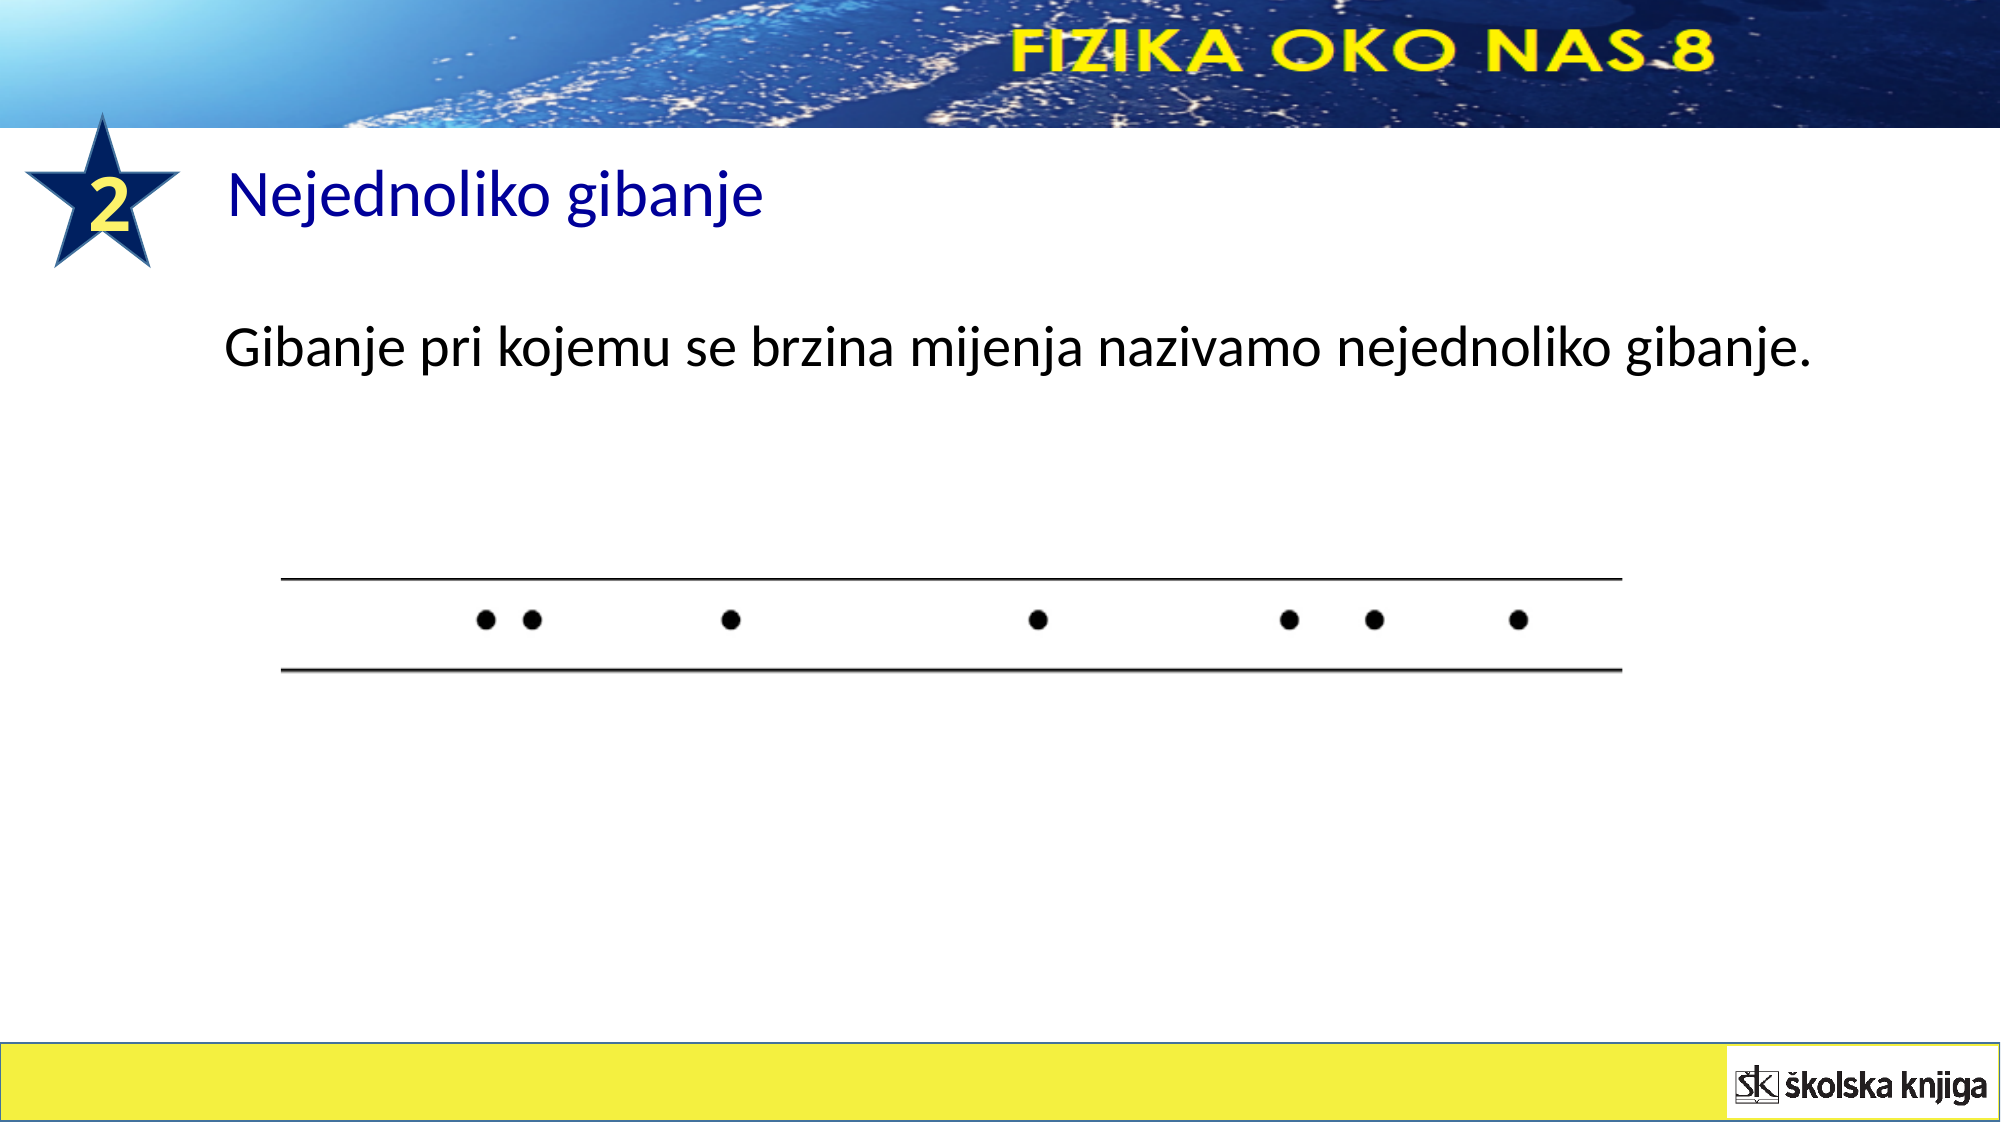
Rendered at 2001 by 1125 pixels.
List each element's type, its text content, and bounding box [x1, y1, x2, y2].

text_box Gibanje pri kojemu se brzina mijenja nazivamo nejednoliko gibanje. [209, 265, 1879, 386]
picture [1727, 1046, 1998, 1118]
picture [280, 578, 1623, 746]
text_box Nejednoliko gibanje [212, 142, 780, 238]
picture [0, 0, 2000, 128]
text_box 2 [24, 111, 181, 269]
